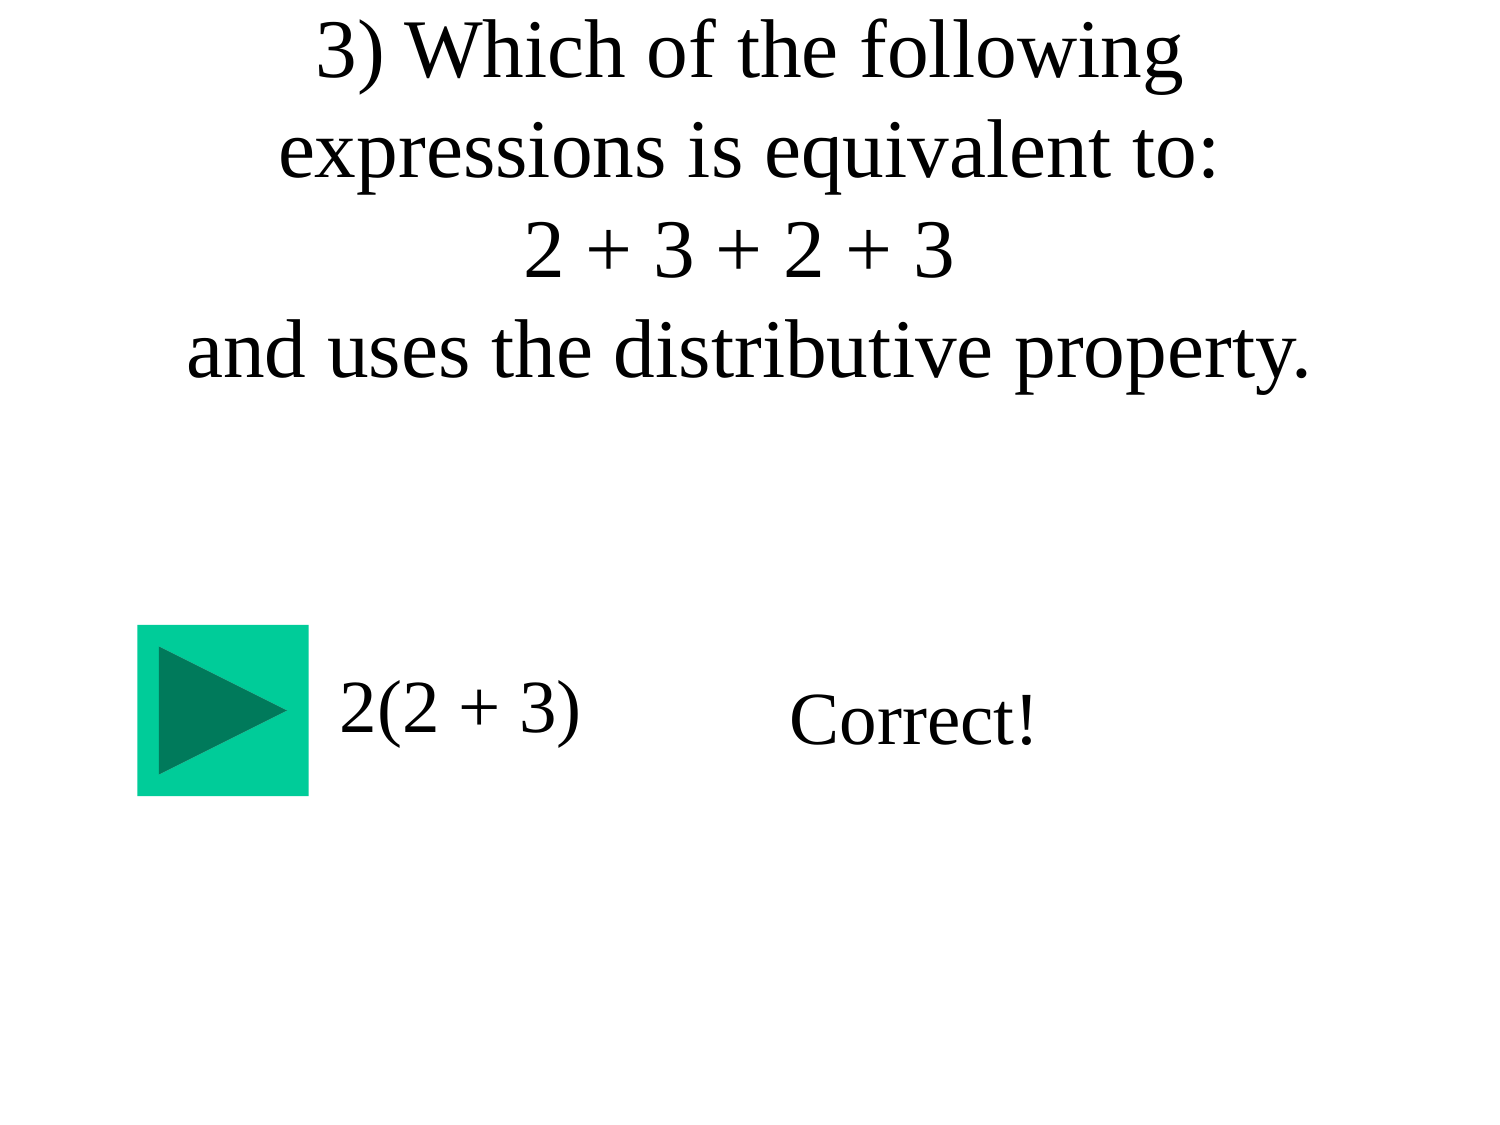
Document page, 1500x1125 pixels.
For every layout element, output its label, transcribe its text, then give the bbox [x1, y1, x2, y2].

text_box 2(2 + 3) [324, 649, 913, 755]
text_box Correct! [774, 662, 1263, 768]
text_box 3) Which of the following expressions is equivalent to: 2 + 3 + 2 + 3 and uses the distributive property. [112, 99, 1388, 288]
text_box [137, 624, 309, 797]
